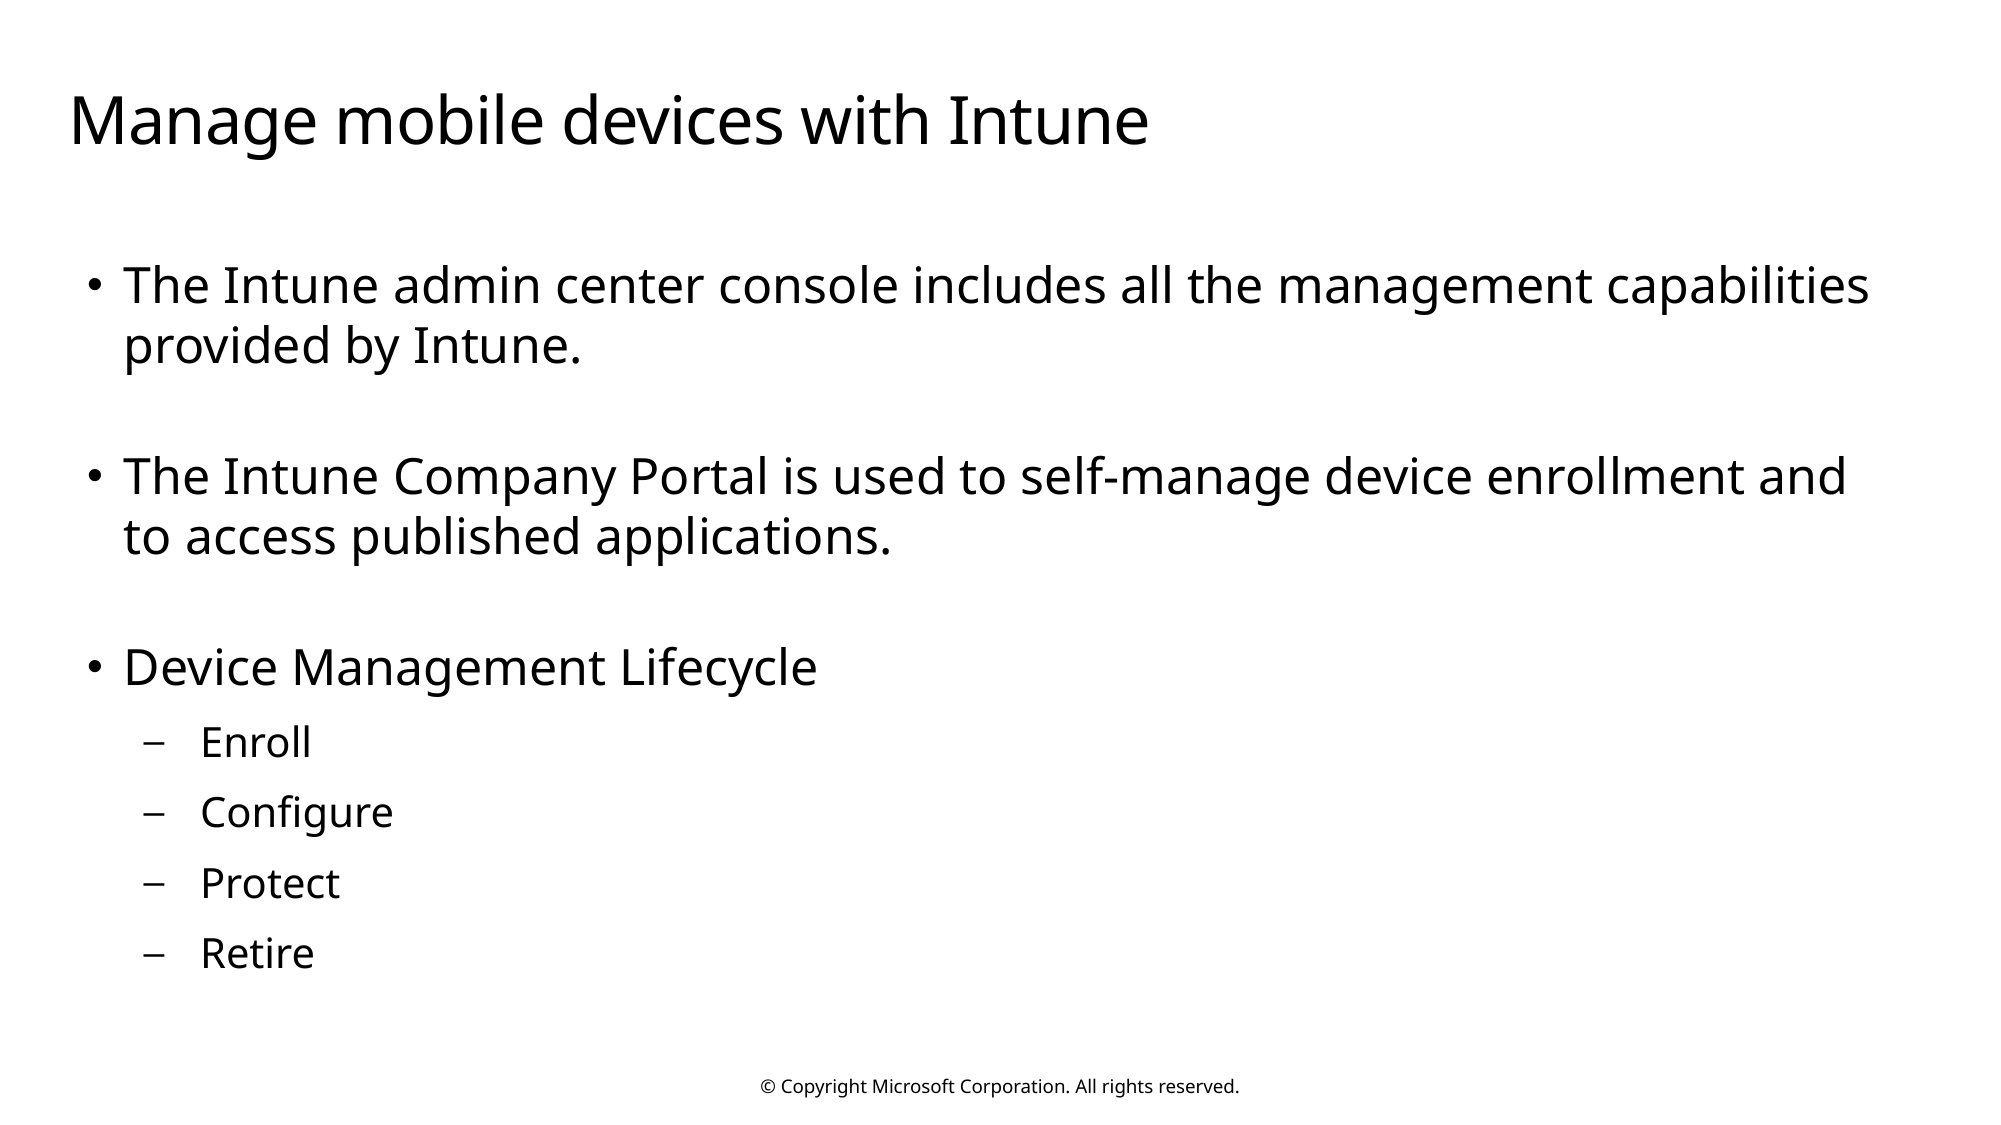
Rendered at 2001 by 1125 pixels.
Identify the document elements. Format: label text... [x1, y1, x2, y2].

list The Intune admin center console includes all the management capabilities provided by Intune. The Intune Company Portal is used to self-manage device enrollment and to access published applications. Device Management Lifecycle Enroll Configure Protect Retire [68, 238, 1930, 1003]
title Manage mobile devices with Intune [68, 72, 1930, 184]
